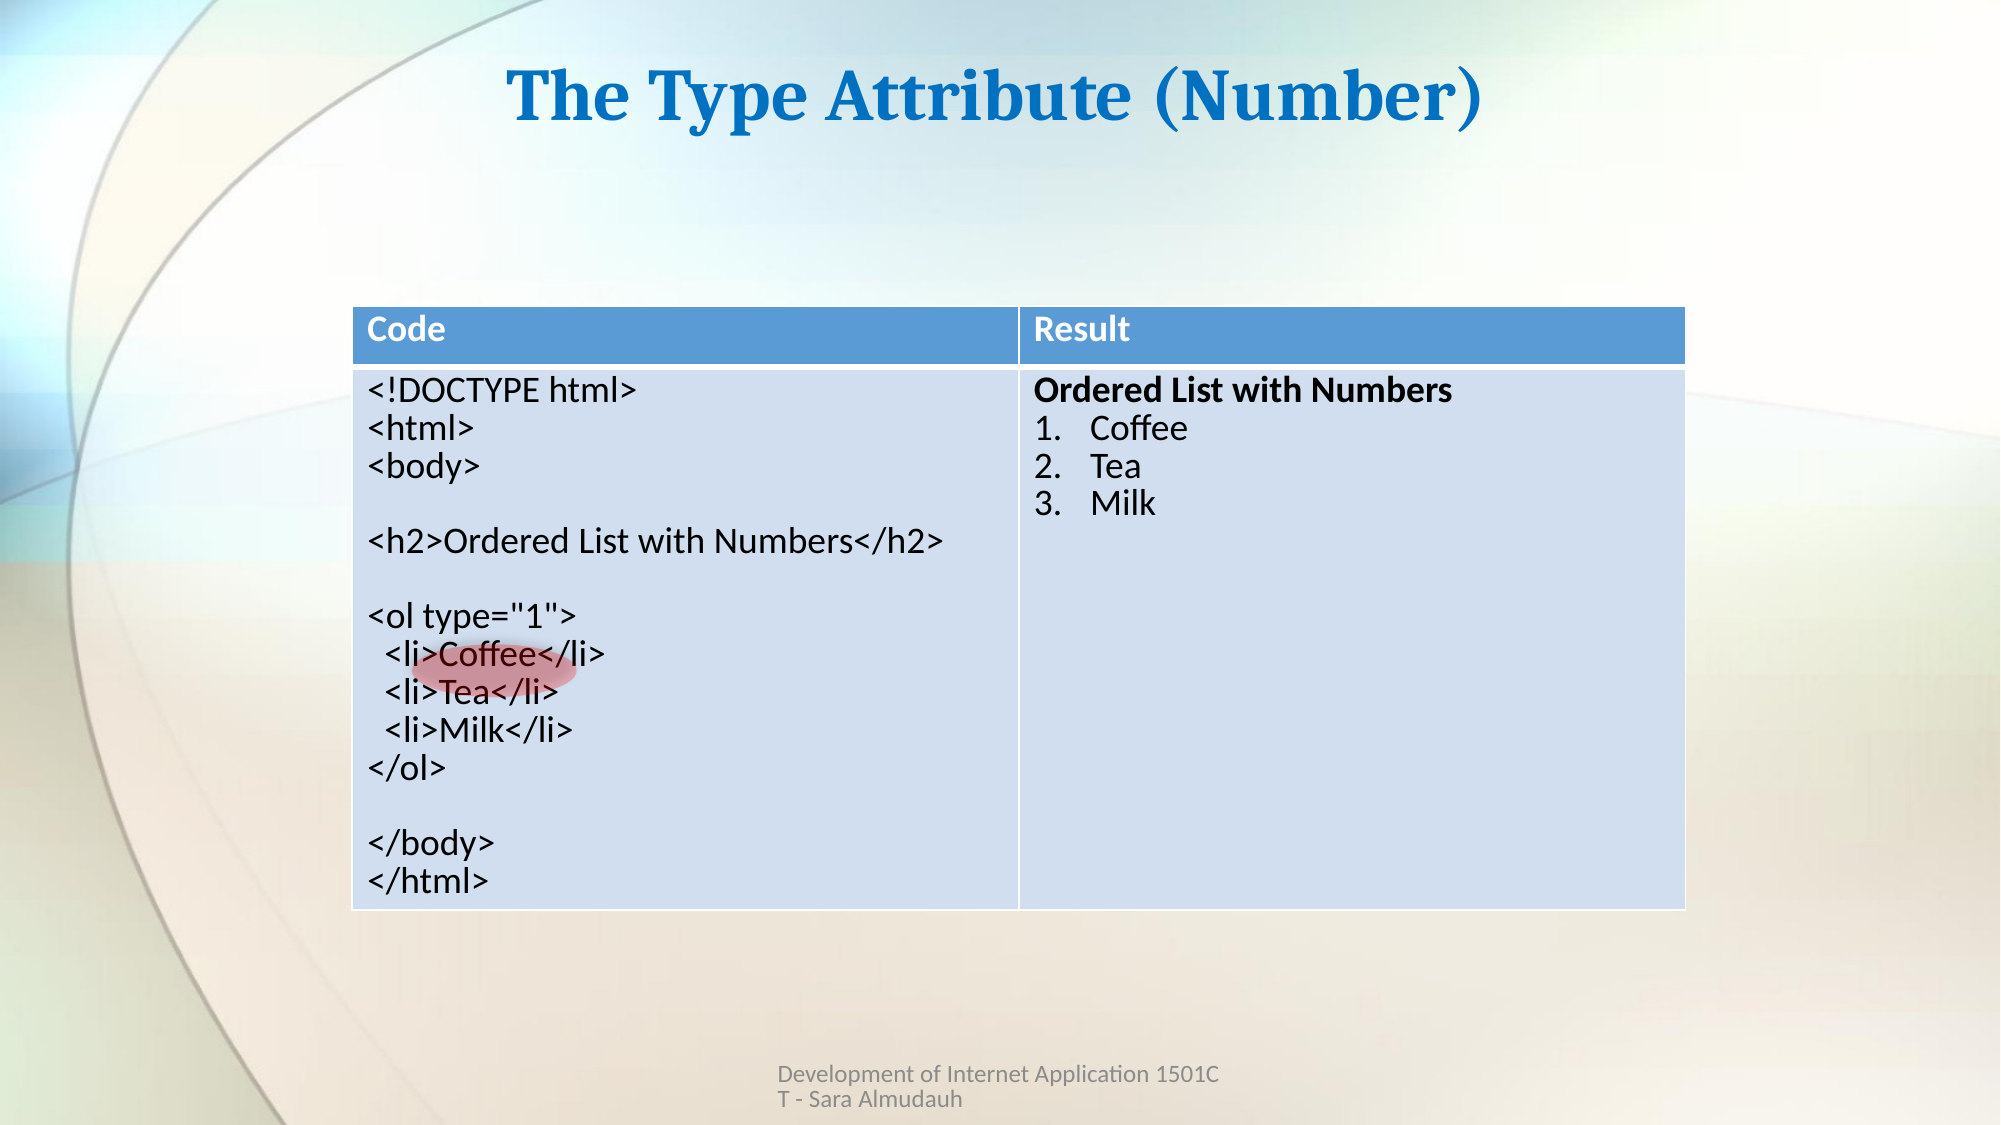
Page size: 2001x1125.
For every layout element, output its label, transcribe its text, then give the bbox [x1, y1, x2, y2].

table_header Result [1020, 307, 1685, 364]
text_box [411, 643, 578, 698]
table_cell Ordered List with Numbers Coffee Tea Milk [1020, 370, 1685, 909]
table_cell <!DOCTYPE html> <html> <body> <h2>Ordered List with Numbers</h2> <ol type="1"> <li>Coffee</li> <li>Tea</li> <li>Milk</li> </ol> </body> </html> [353, 370, 1018, 909]
title The Type Attribute (Number) [256, 38, 1738, 144]
footer Development of Internet Application 1501CT - Sara Almudauh [762, 1042, 1238, 1103]
picture [0, 0, 2001, 1125]
table_header Code [353, 307, 1018, 364]
